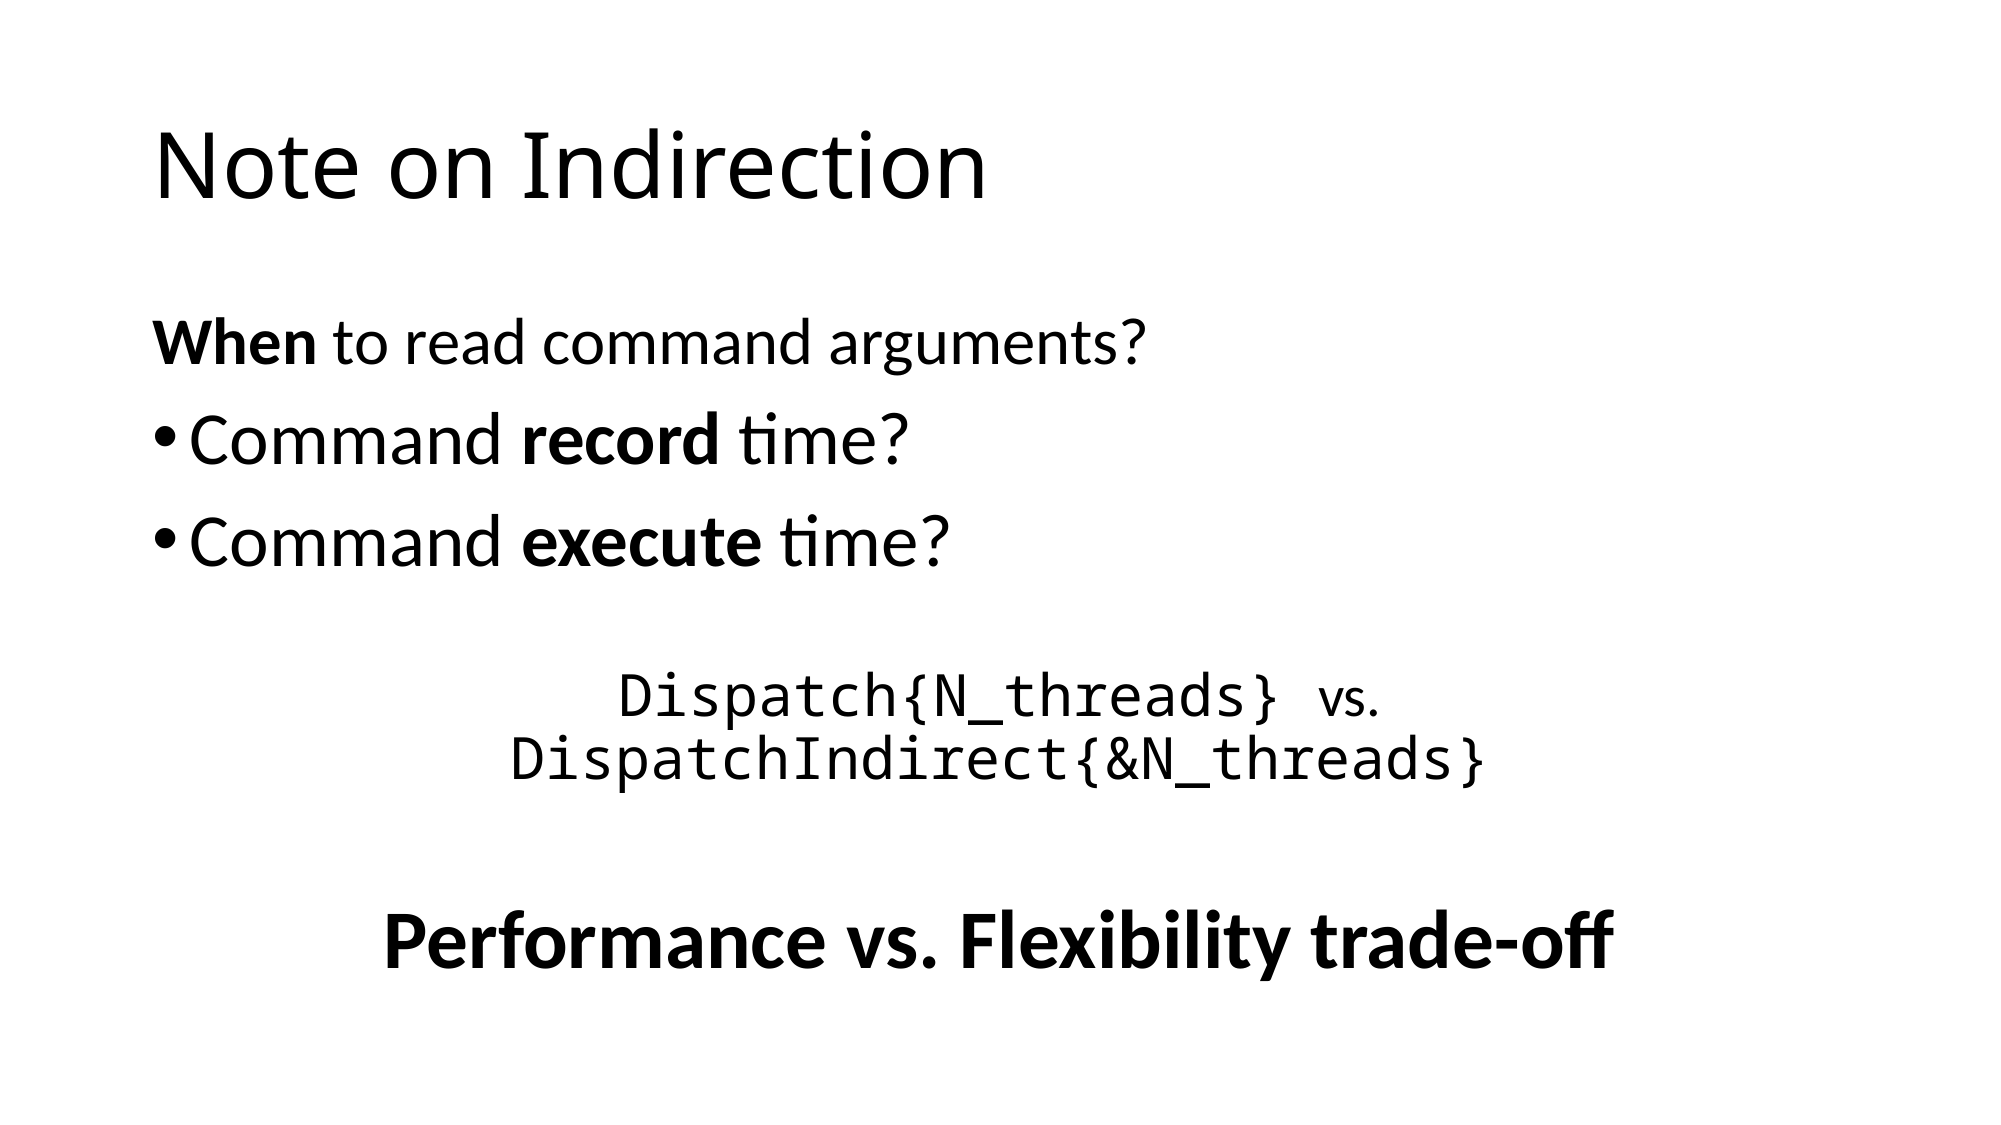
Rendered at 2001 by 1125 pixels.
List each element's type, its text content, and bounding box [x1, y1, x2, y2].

title Note on Indirection [137, 59, 1863, 278]
list When to read command arguments? Command record time? Command execute time? Dispatch{N_threads} vs. DispatchIndirect{&N_threads} Performance vs. Flexibility trade-off [137, 299, 1863, 1014]
